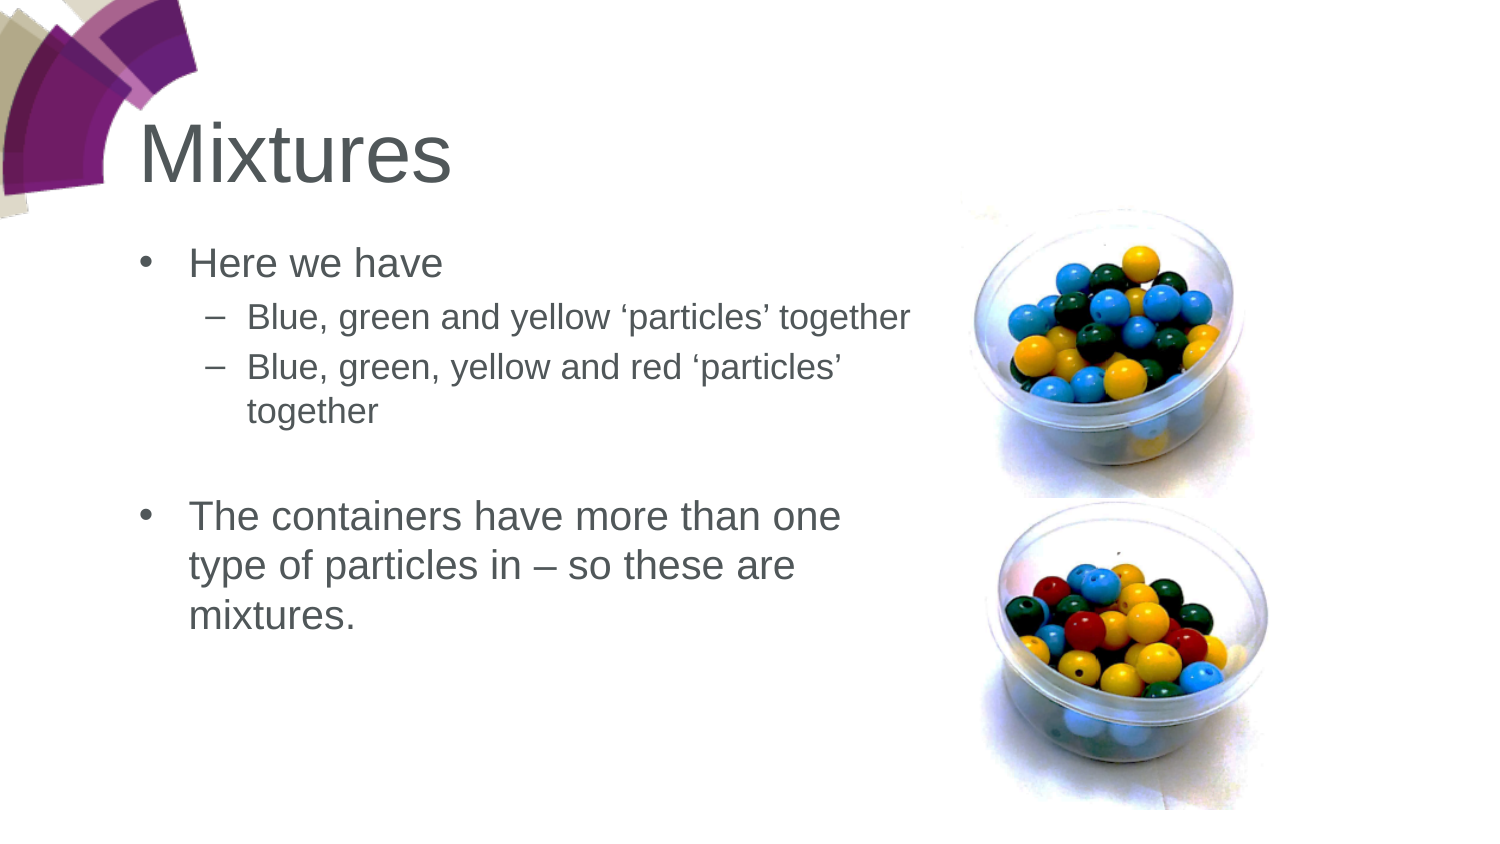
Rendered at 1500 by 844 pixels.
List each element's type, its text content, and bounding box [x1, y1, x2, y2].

title Mixtures [123, 79, 1412, 220]
list Here we have Blue, green and yellow ‘particles’ together Blue, green, yellow and red ‘particles’ together The containers have more than one type of particles in – so these are mixtures. [123, 228, 939, 678]
picture [960, 189, 1279, 810]
picture [0, 0, 209, 226]
